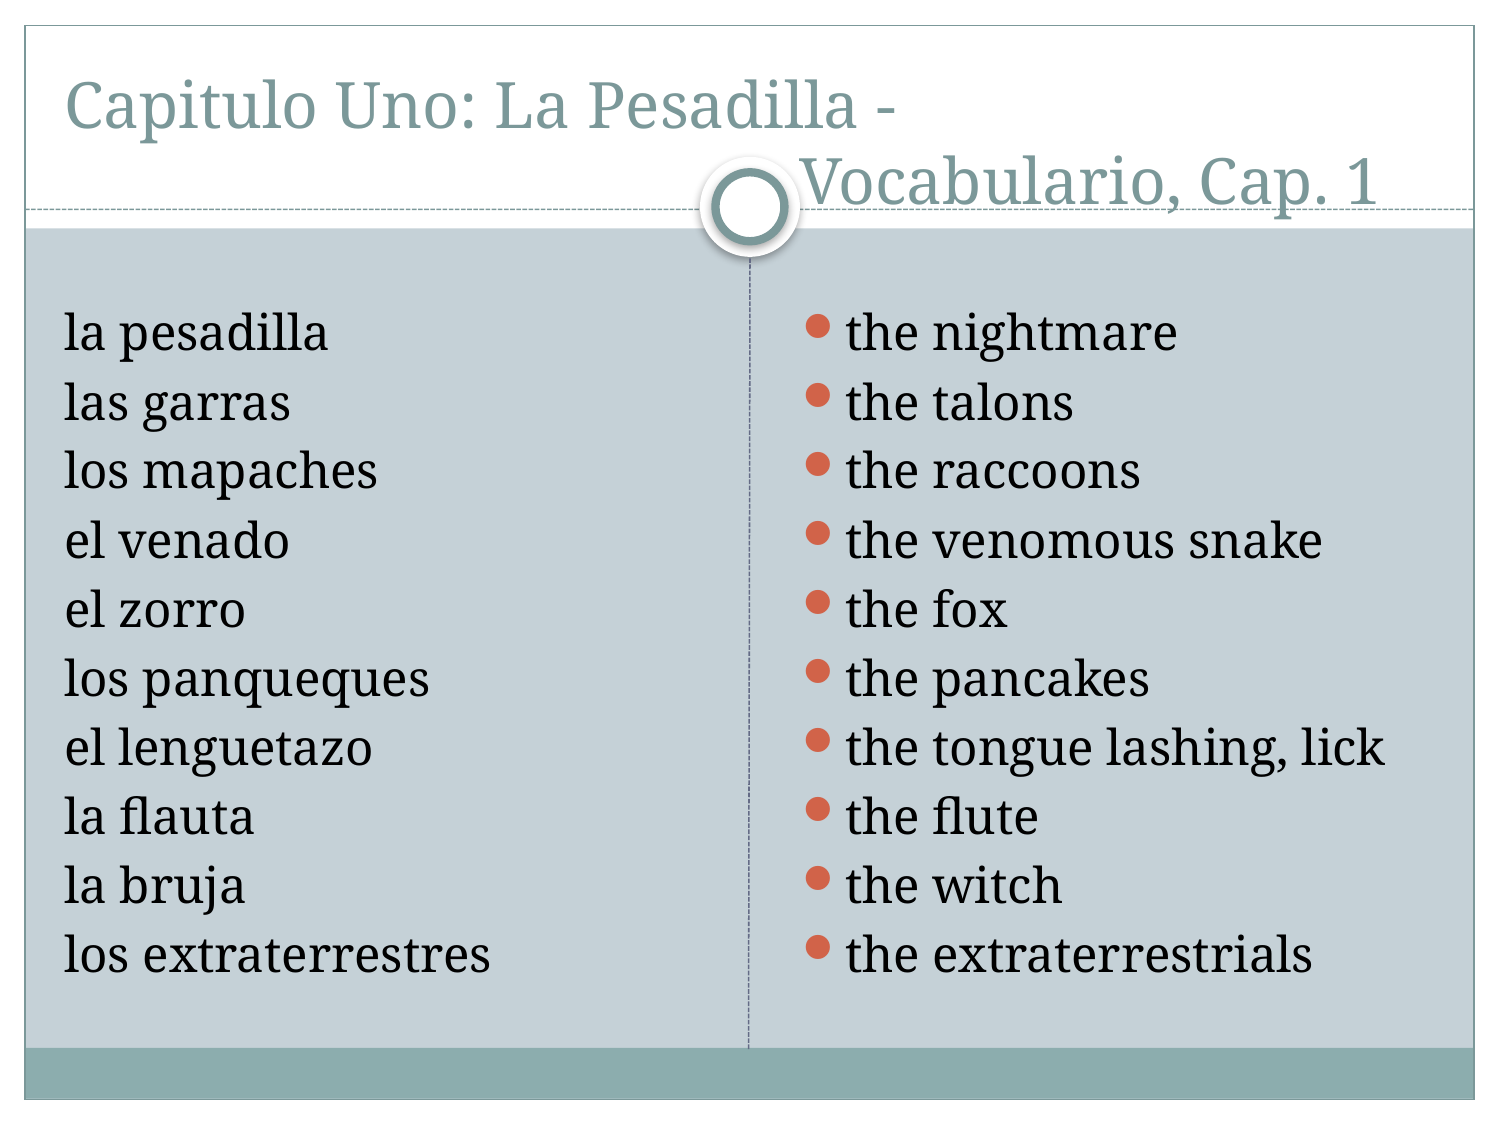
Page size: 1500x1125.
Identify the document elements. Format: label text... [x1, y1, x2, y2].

title Capitulo Uno: La Pesadilla - Vocabulario, Cap. 1 [49, 37, 1450, 225]
list the nightmare the talons the raccoons the venomous snake the fox the pancakes the tongue lashing, lick the flute the witch the extraterrestrials [787, 224, 1450, 993]
list la pesadilla las garras los mapaches el venado el zorro los panqueques el lenguetazo la flauta la bruja los extraterrestres [49, 224, 712, 993]
